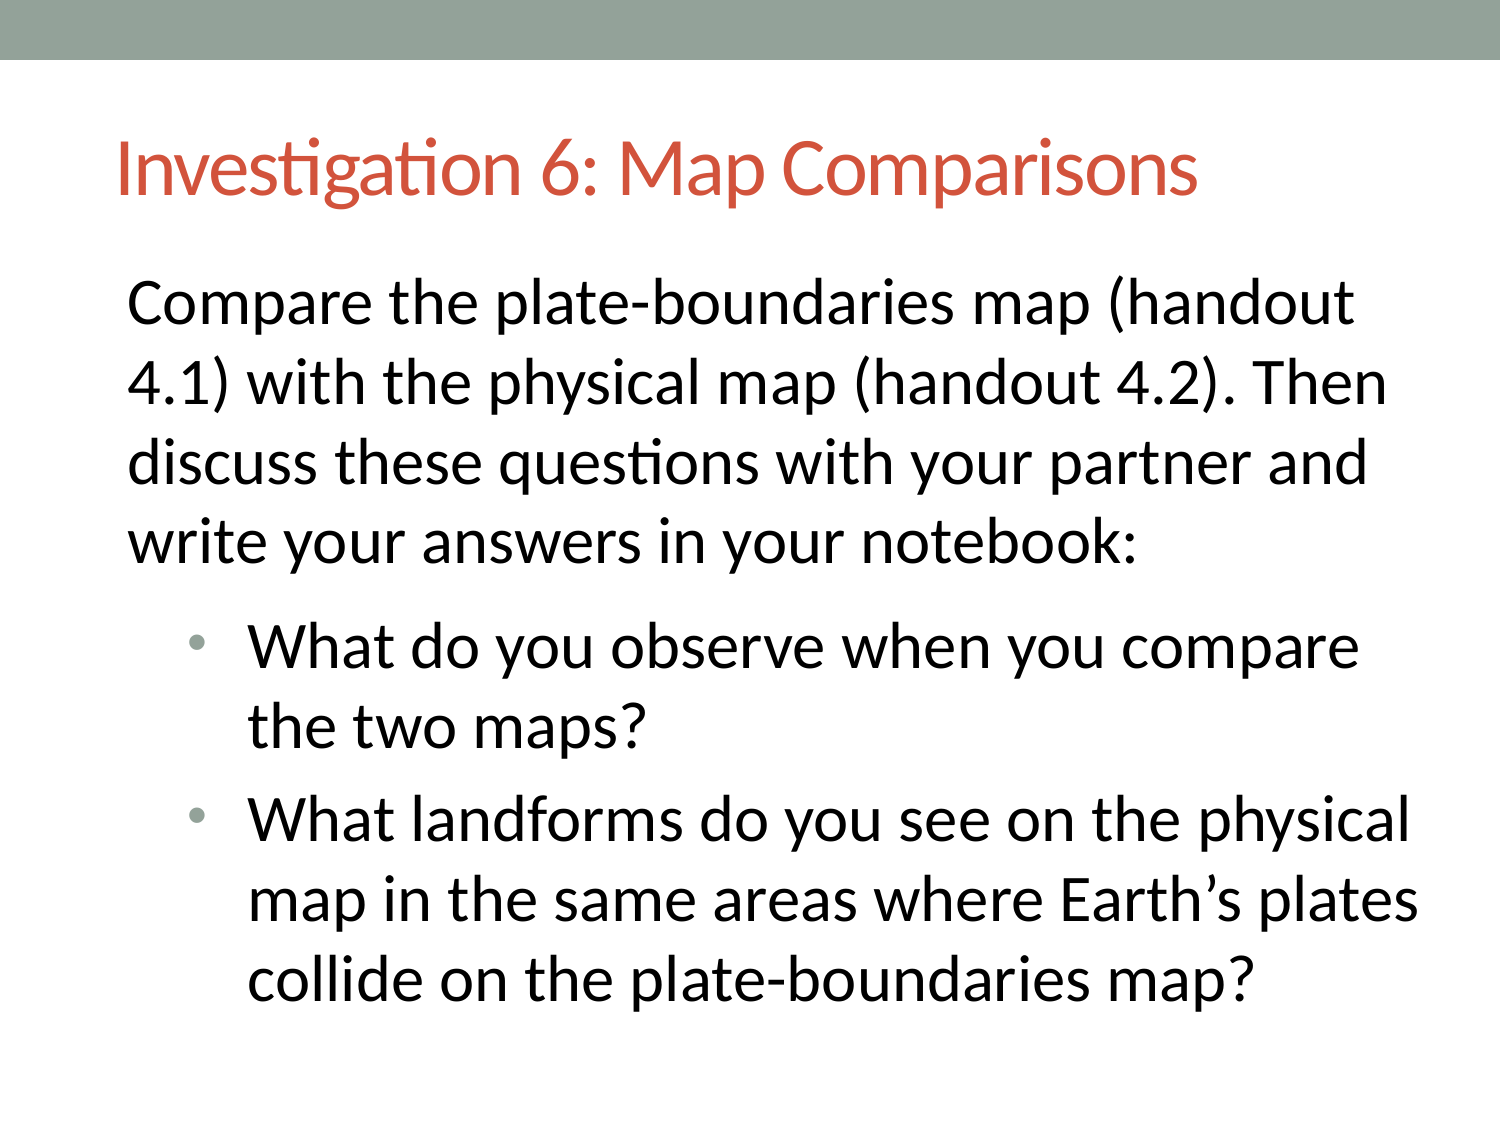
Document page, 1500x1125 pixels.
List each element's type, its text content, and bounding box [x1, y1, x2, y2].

list Compare the plate-boundaries map (handout 4.1) with the physical map (handout 4.2). Then discuss these questions with your partner and write your answers in your notebook: What do you observe when you compare the two maps? What landforms do you see on the physical map in the same areas where Earth’s plates collide on the plate-boundaries map? [112, 249, 1450, 1063]
title Investigation 6: Map Comparisons [99, 99, 1438, 225]
